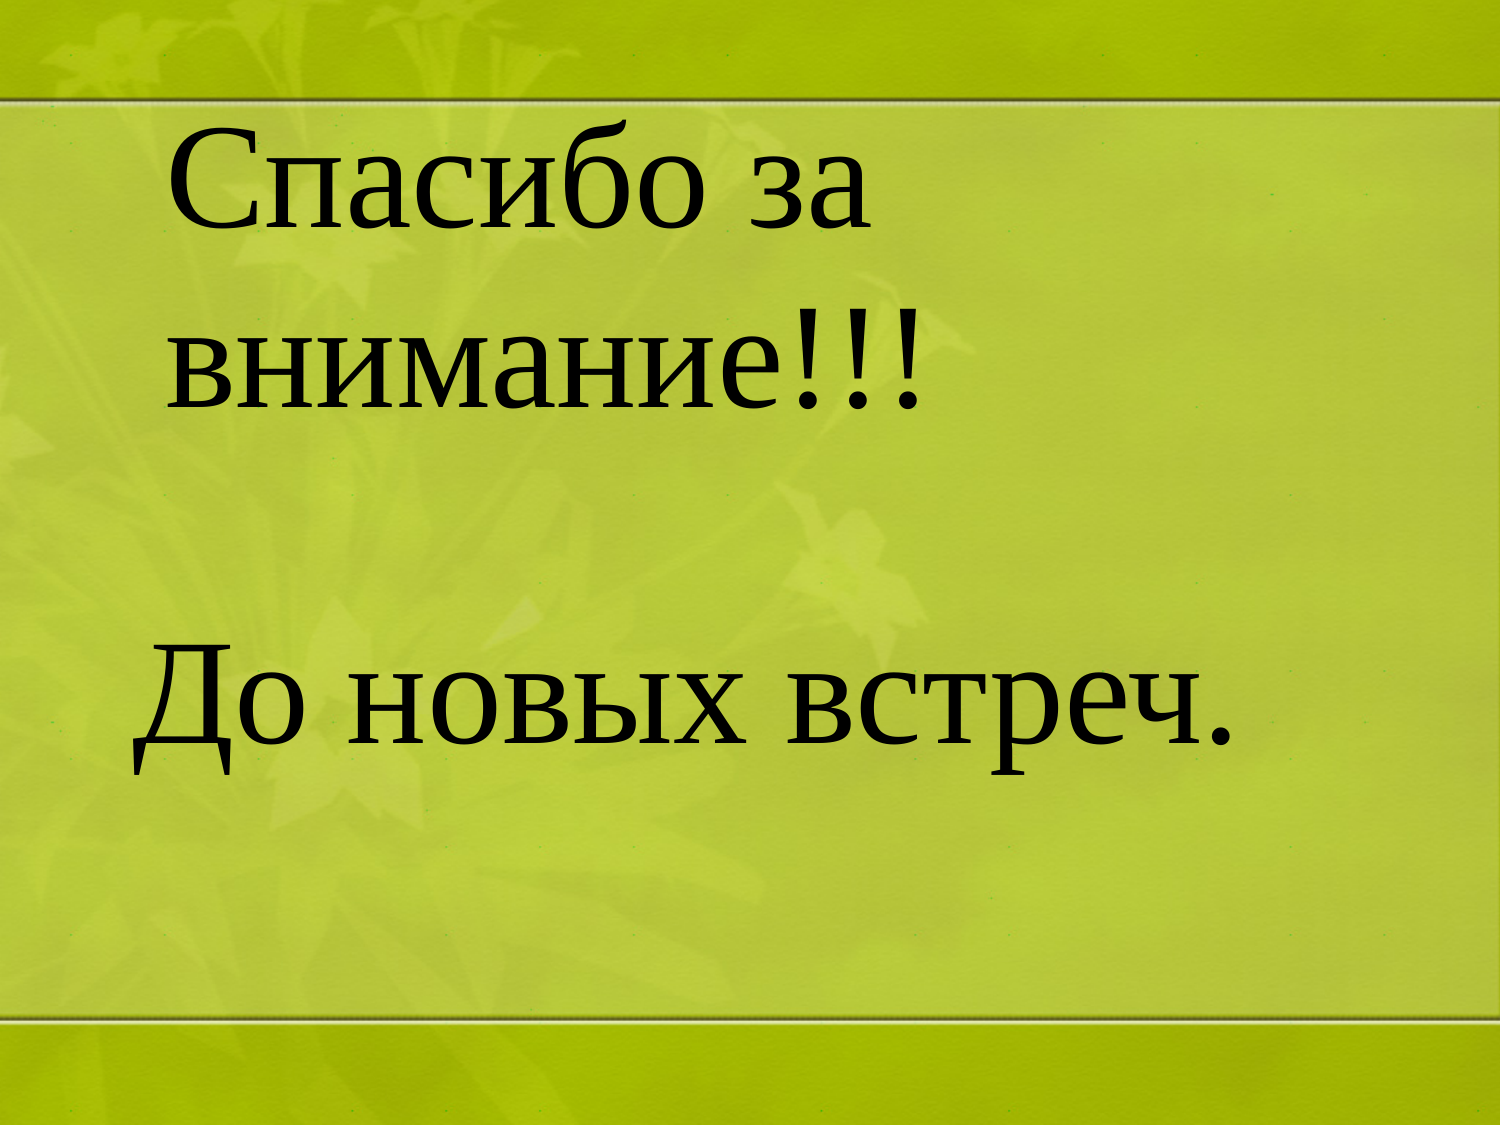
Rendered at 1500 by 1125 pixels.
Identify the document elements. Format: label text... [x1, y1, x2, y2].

picture [0, 0, 1500, 1125]
title Спасибо за внимание!!! [149, 163, 1407, 352]
list До новых встреч. [116, 585, 1332, 880]
